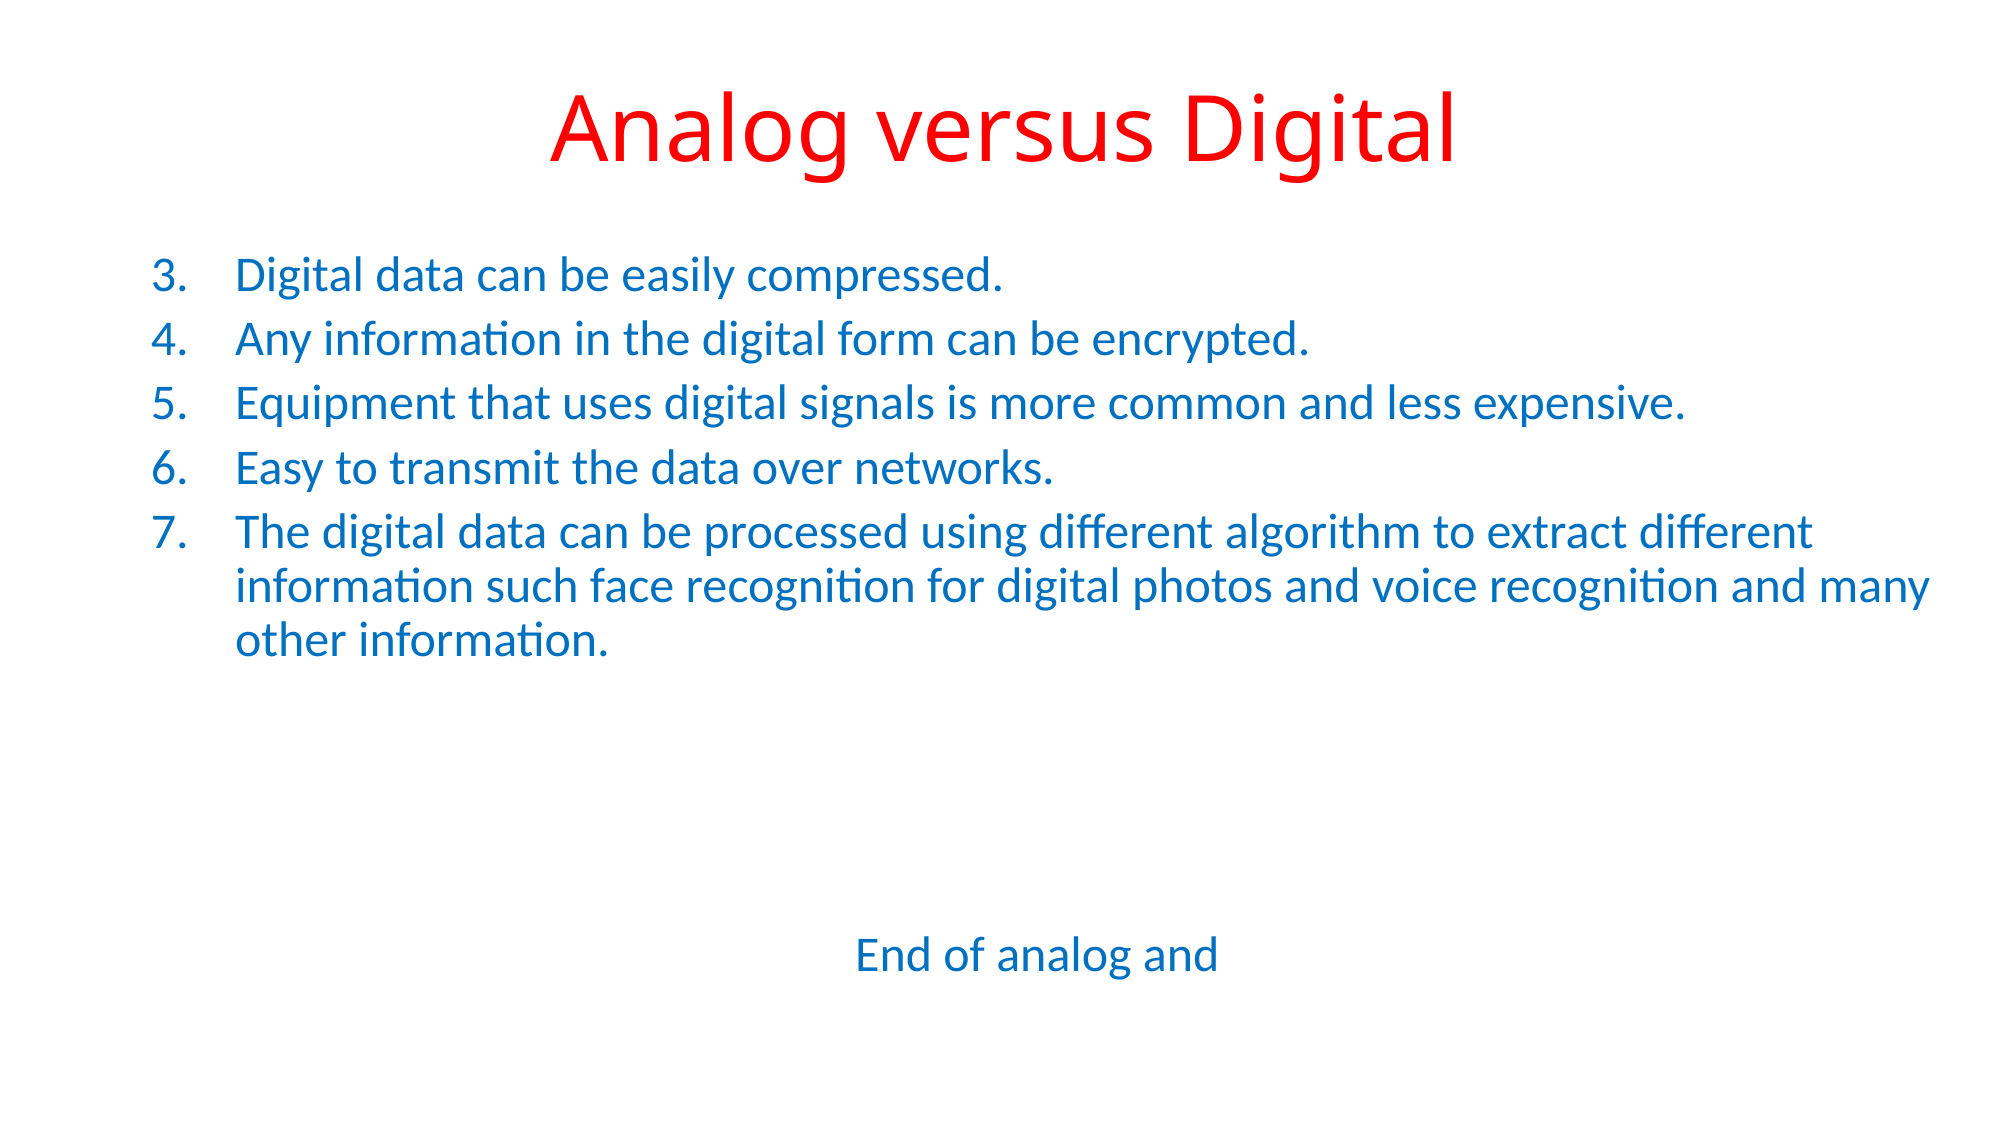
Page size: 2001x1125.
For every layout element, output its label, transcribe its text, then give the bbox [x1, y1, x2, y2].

title Analog versus Digital [60, 22, 1950, 240]
list Digital data can be easily compressed. Any information in the digital form can be encrypted. Equipment that uses digital signals is more common and less expensive. Easy to transmit the data over networks. The digital data can be processed using different algorithm to extract different information such face recognition for digital photos and voice recognition and many other information. End of analog and [60, 240, 1950, 1014]
